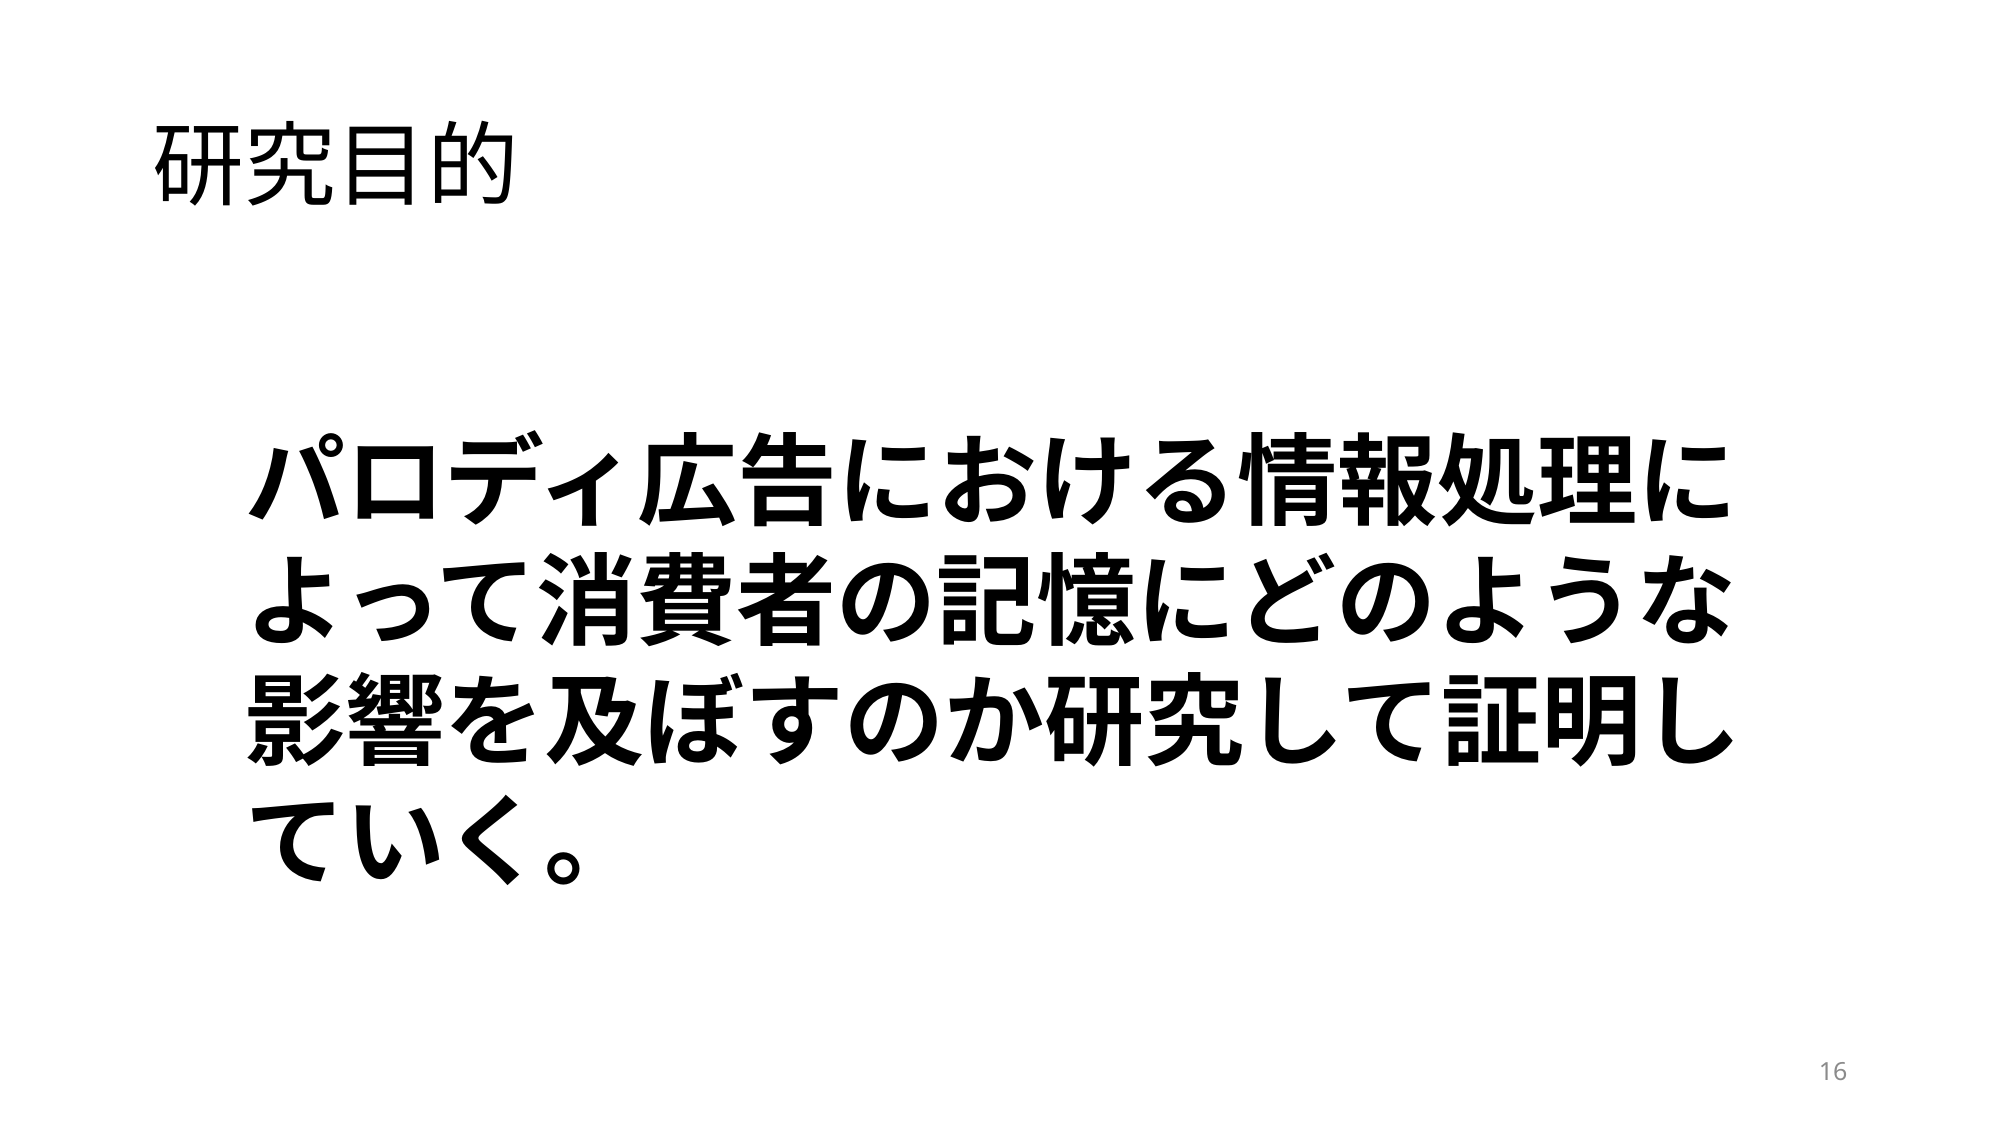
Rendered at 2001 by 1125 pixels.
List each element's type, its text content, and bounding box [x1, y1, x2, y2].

slide_number 16 [1412, 1042, 1863, 1103]
title 研究目的 [137, 59, 1863, 278]
text_box パロディ広告における情報処理によって消費者の記憶にどのような影響を及ぼすのか研究して証明していく。 [230, 410, 1770, 905]
